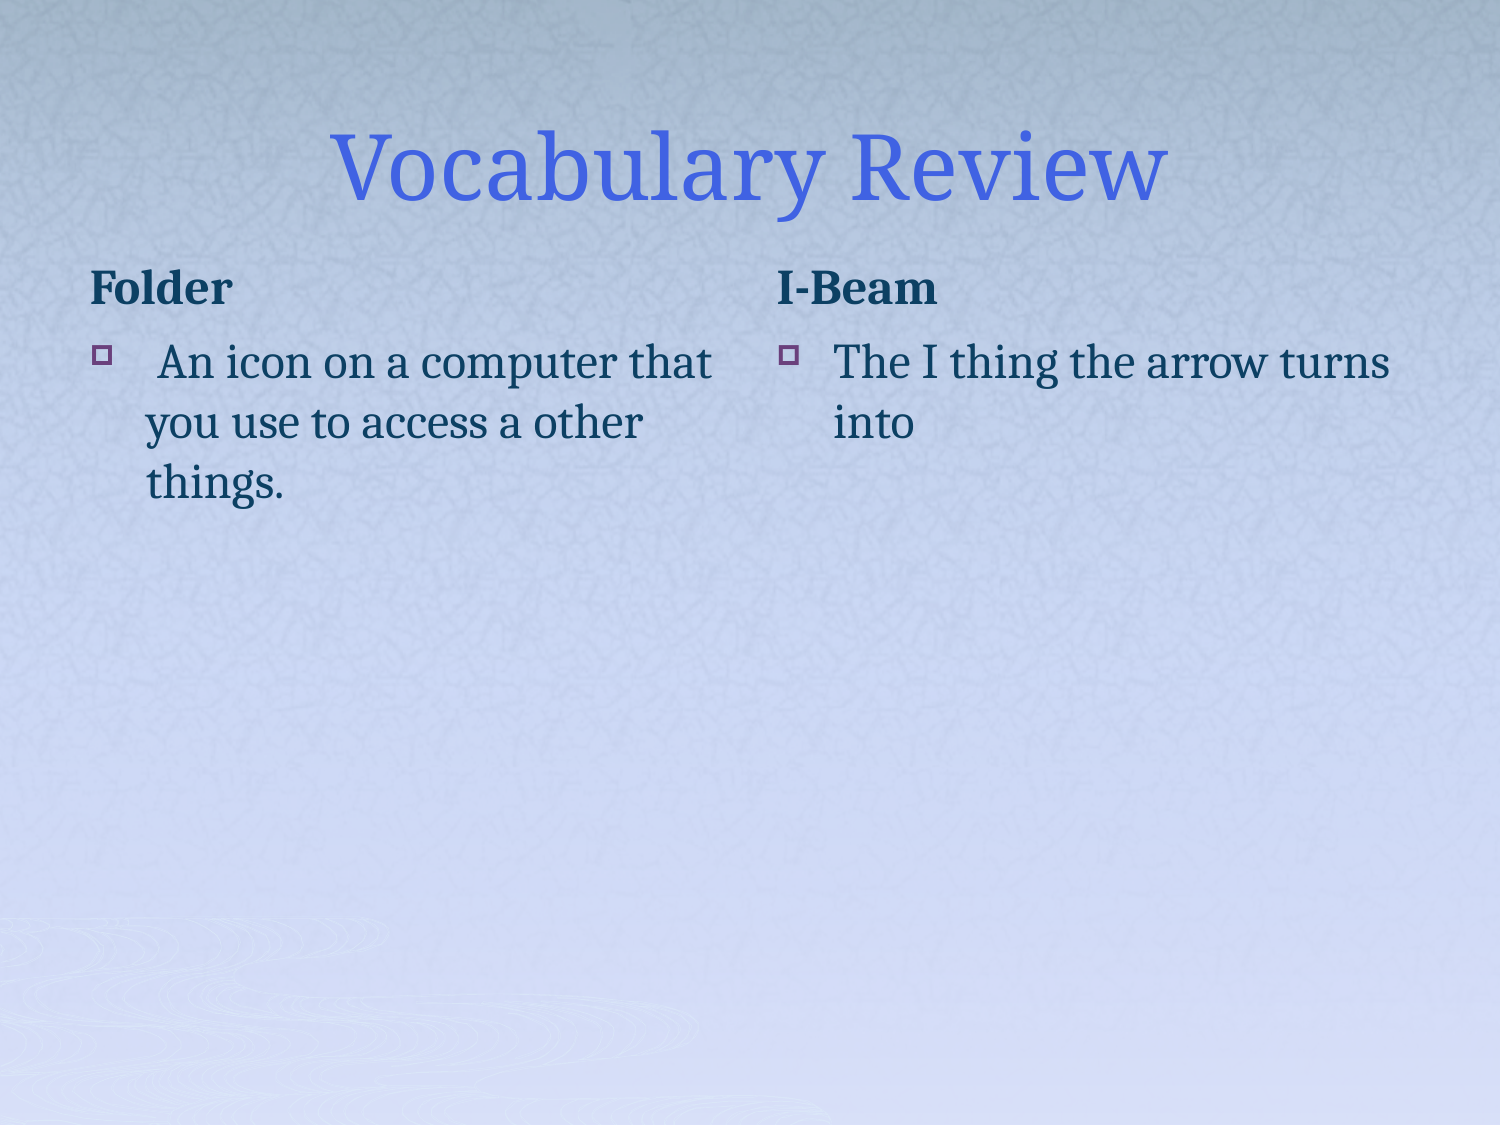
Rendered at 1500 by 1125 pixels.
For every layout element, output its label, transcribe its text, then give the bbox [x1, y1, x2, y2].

list Folder [75, 216, 738, 321]
list An icon on a computer that you use to access a other things. [75, 321, 738, 970]
list I-Beam [761, 216, 1425, 321]
list The I thing the arrow turns into [761, 321, 1425, 970]
title Vocabulary Review [75, 70, 1425, 258]
